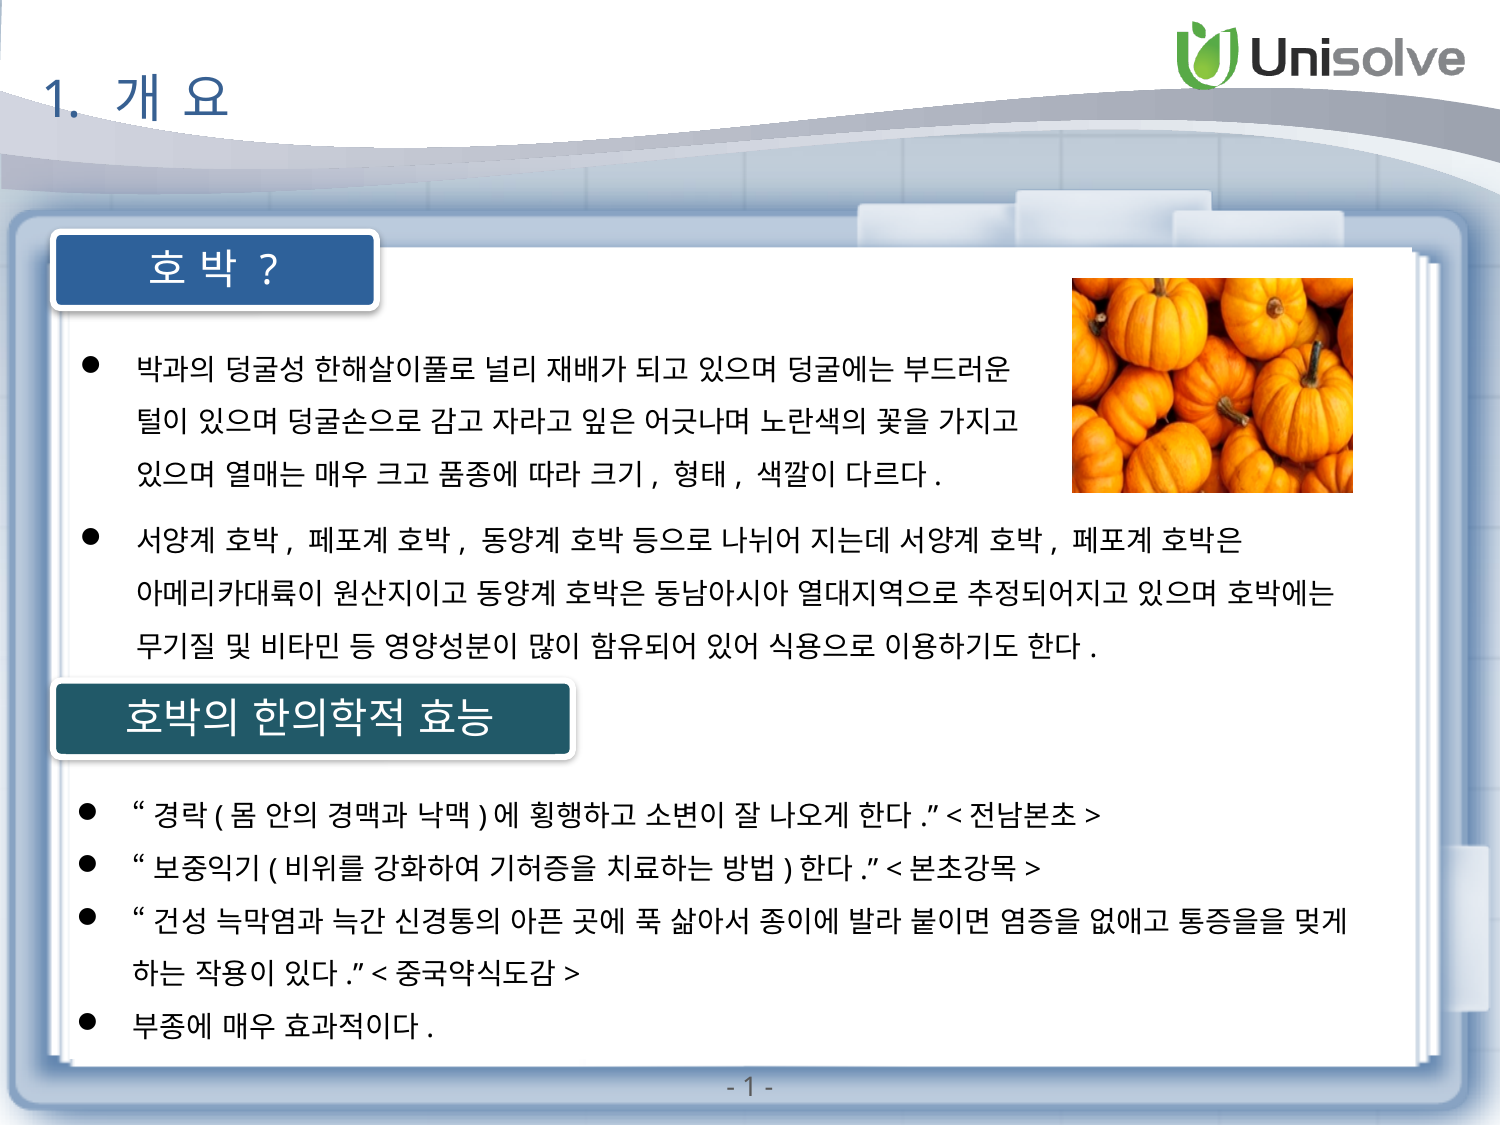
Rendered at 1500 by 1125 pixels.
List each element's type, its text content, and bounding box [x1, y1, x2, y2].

text_box - 1 - [0, 1061, 1500, 1122]
picture [667, 130, 1398, 160]
picture [1071, 278, 1353, 493]
text_box 1. 개 요 [41, 2, 768, 128]
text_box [52, 680, 574, 758]
picture [1177, 21, 1465, 90]
text_box “경락(몸 안의 경맥과 낙맥)에 횡행하고 소변이 잘 나오게 한다.” <전남본초> “보중익기(비위를 강화하여 기허증을 치료하는 방법)한다.” <본초강목> “건성 늑막염과 늑간 신경통의 아픈 곳에 푹 삶아서 종이에 발라 붙이면 염증을 없애고 통증을을 멎게 하는 작용이 있다.” <중국약식도감> 부종에 매우 효과적이다. [76, 772, 1376, 1062]
text_box 박과의 덩굴성 한해살이풀로 널리 재배가 되고 있으며 덩굴에는 부드러운 털이 있으며 덩굴손으로 감고 자라고 잎은 어긋나며 노란색의 꽃을 가지고 있으며 열매는 매우 크고 품종에 따라 크기, 형태, 색깔이 다르다. [79, 326, 1068, 497]
text_box 서양계 호박, 페포계 호박, 동양계 호박 등으로 나뉘어 지는데 서양계 호박, 페포계 호박은 아메리카대륙이 원산지이고 동양계 호박은 동남아시아 열대지역으로 추정되어지고 있으며 호박에는 무기질 및 비타민 등 영양성분이 많이 함유되어 있어 식용으로 이용하기도 한다. [79, 497, 1388, 672]
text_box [52, 231, 377, 309]
